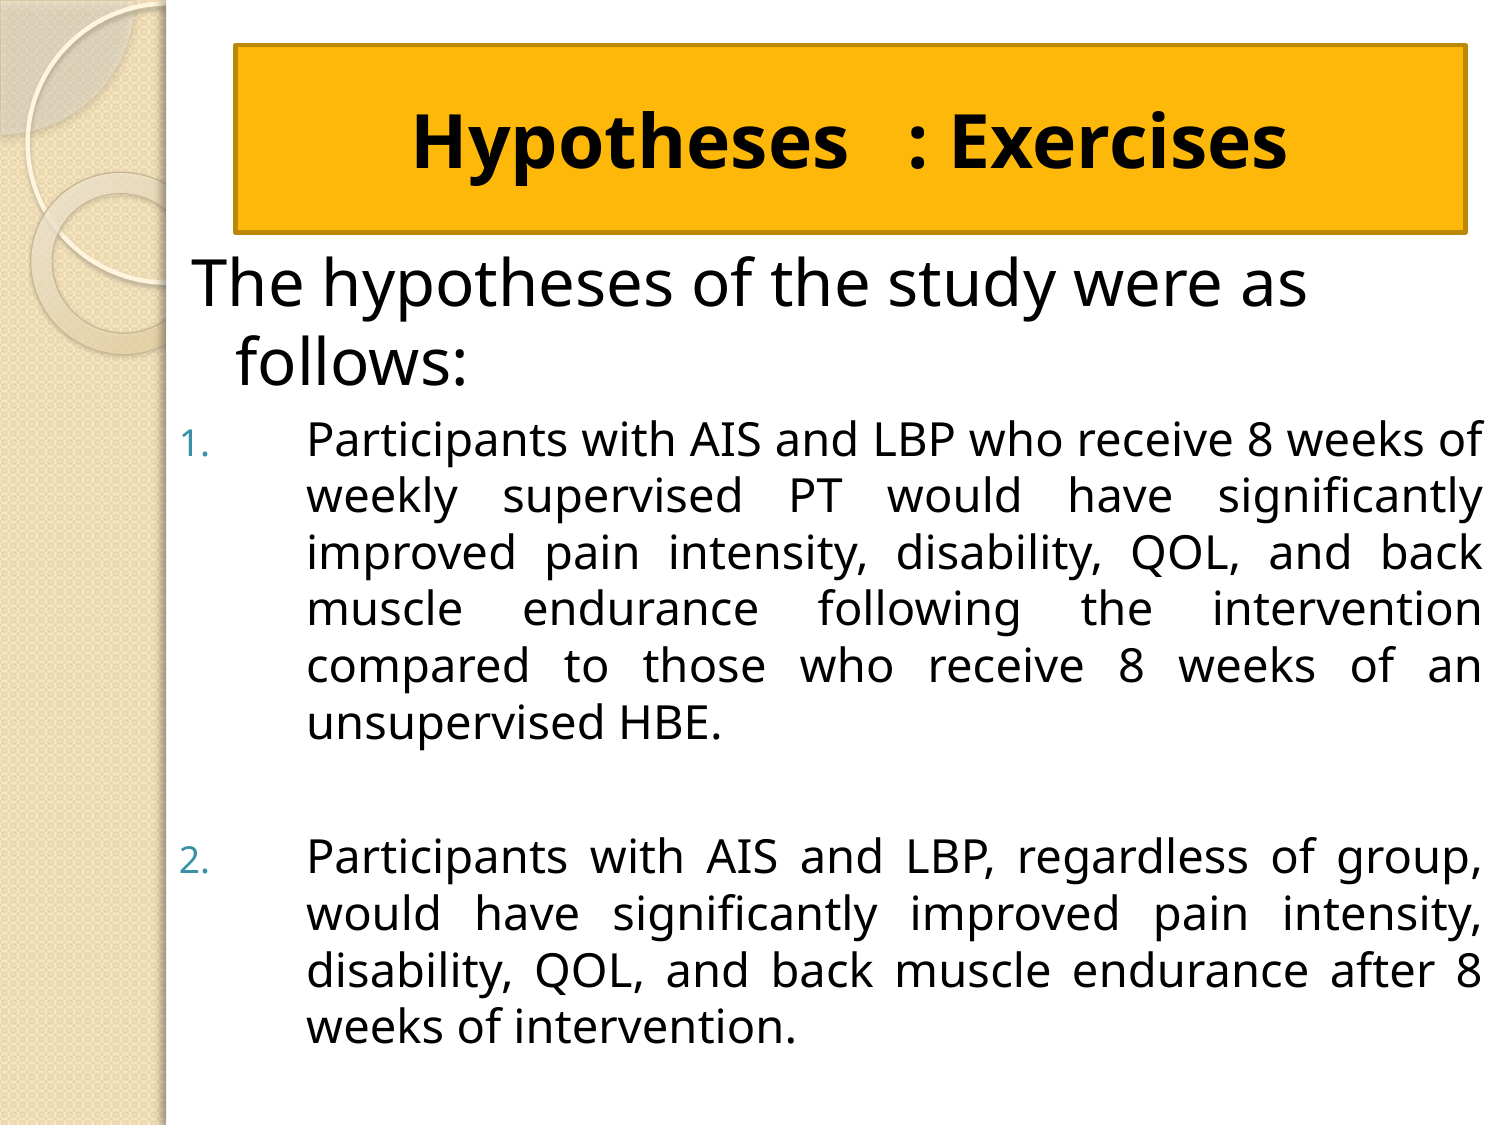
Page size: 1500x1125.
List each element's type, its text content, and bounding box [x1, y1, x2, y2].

title Hypotheses : Exercises [233, 43, 1468, 234]
list The hypotheses of the study were as follows: Participants with AIS and LBP who receive 8 weeks of weekly supervised PT would have significantly improved pain intensity, disability, QOL, and back muscle endurance following the intervention compared to those who receive 8 weeks of an unsupervised HBE. Participants with AIS and LBP, regardless of group, would have significantly improved pain intensity, disability, QOL, and back muscle endurance after 8 weeks of intervention. [164, 234, 1500, 1067]
